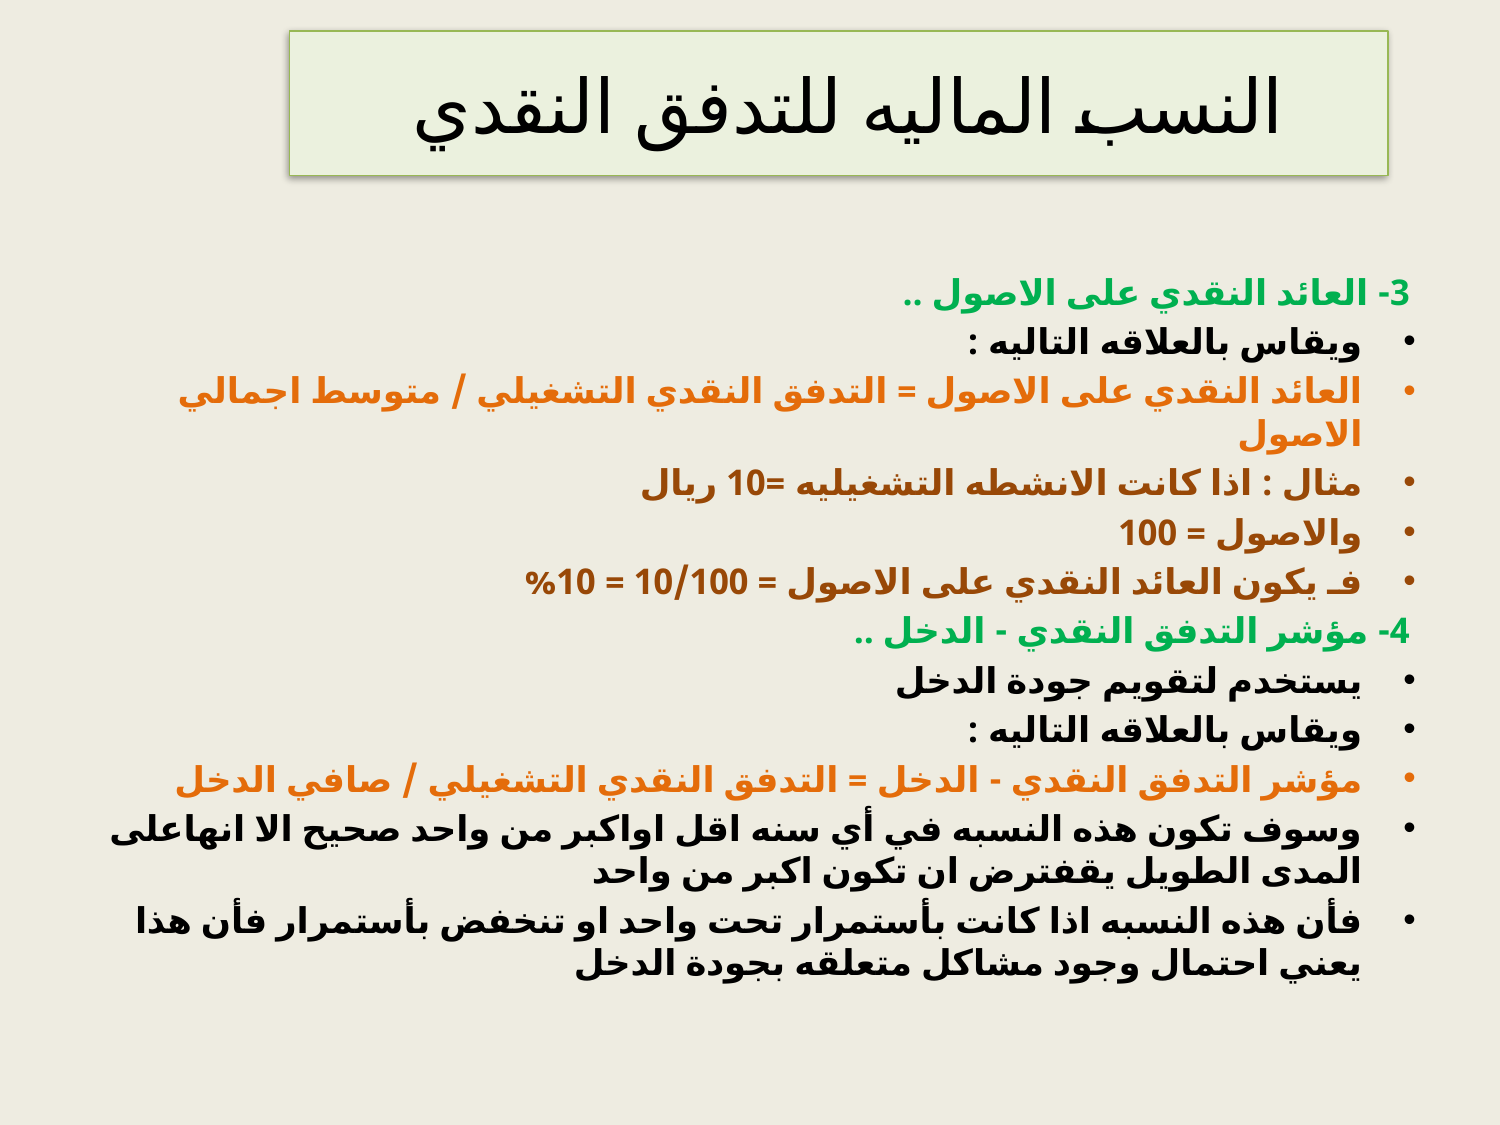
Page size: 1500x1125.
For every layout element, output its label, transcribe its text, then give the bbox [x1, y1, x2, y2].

title النسب الماليه للتدفق النقدي [289, 30, 1389, 176]
list 3- العائد النقدي على الاصول .. ويقاس بالعلاقه التاليه : العائد النقدي على الاصول = التدفق النقدي التشغيلي / متوسط اجمالي الاصول مثال : اذا كانت الانشطه التشغيليه =10 ريال والاصول = 100 فـ يكون العائد النقدي على الاصول = 10/100 = 10% 4- مؤشر التدفق النقدي - الدخل .. يستخدم لتقويم جودة الدخل ويقاس بالعلاقه التاليه : مؤشر التدفق النقدي - الدخل = التدفق النقدي التشغيلي / صافي الدخل وسوف تكون هذه النسبه في أي سنه اقل اواكبر من واحد صحيح الا انهاعلى المدى الطويل يقفترض ان تكون اكبر من واحد فأن هذه النسبه اذا كانت بأستمرار تحت واحد او تنخفض بأستمرار فأن هذا يعني احتمال وجود مشاكل متعلقه بجودة الدخل [75, 262, 1425, 1005]
